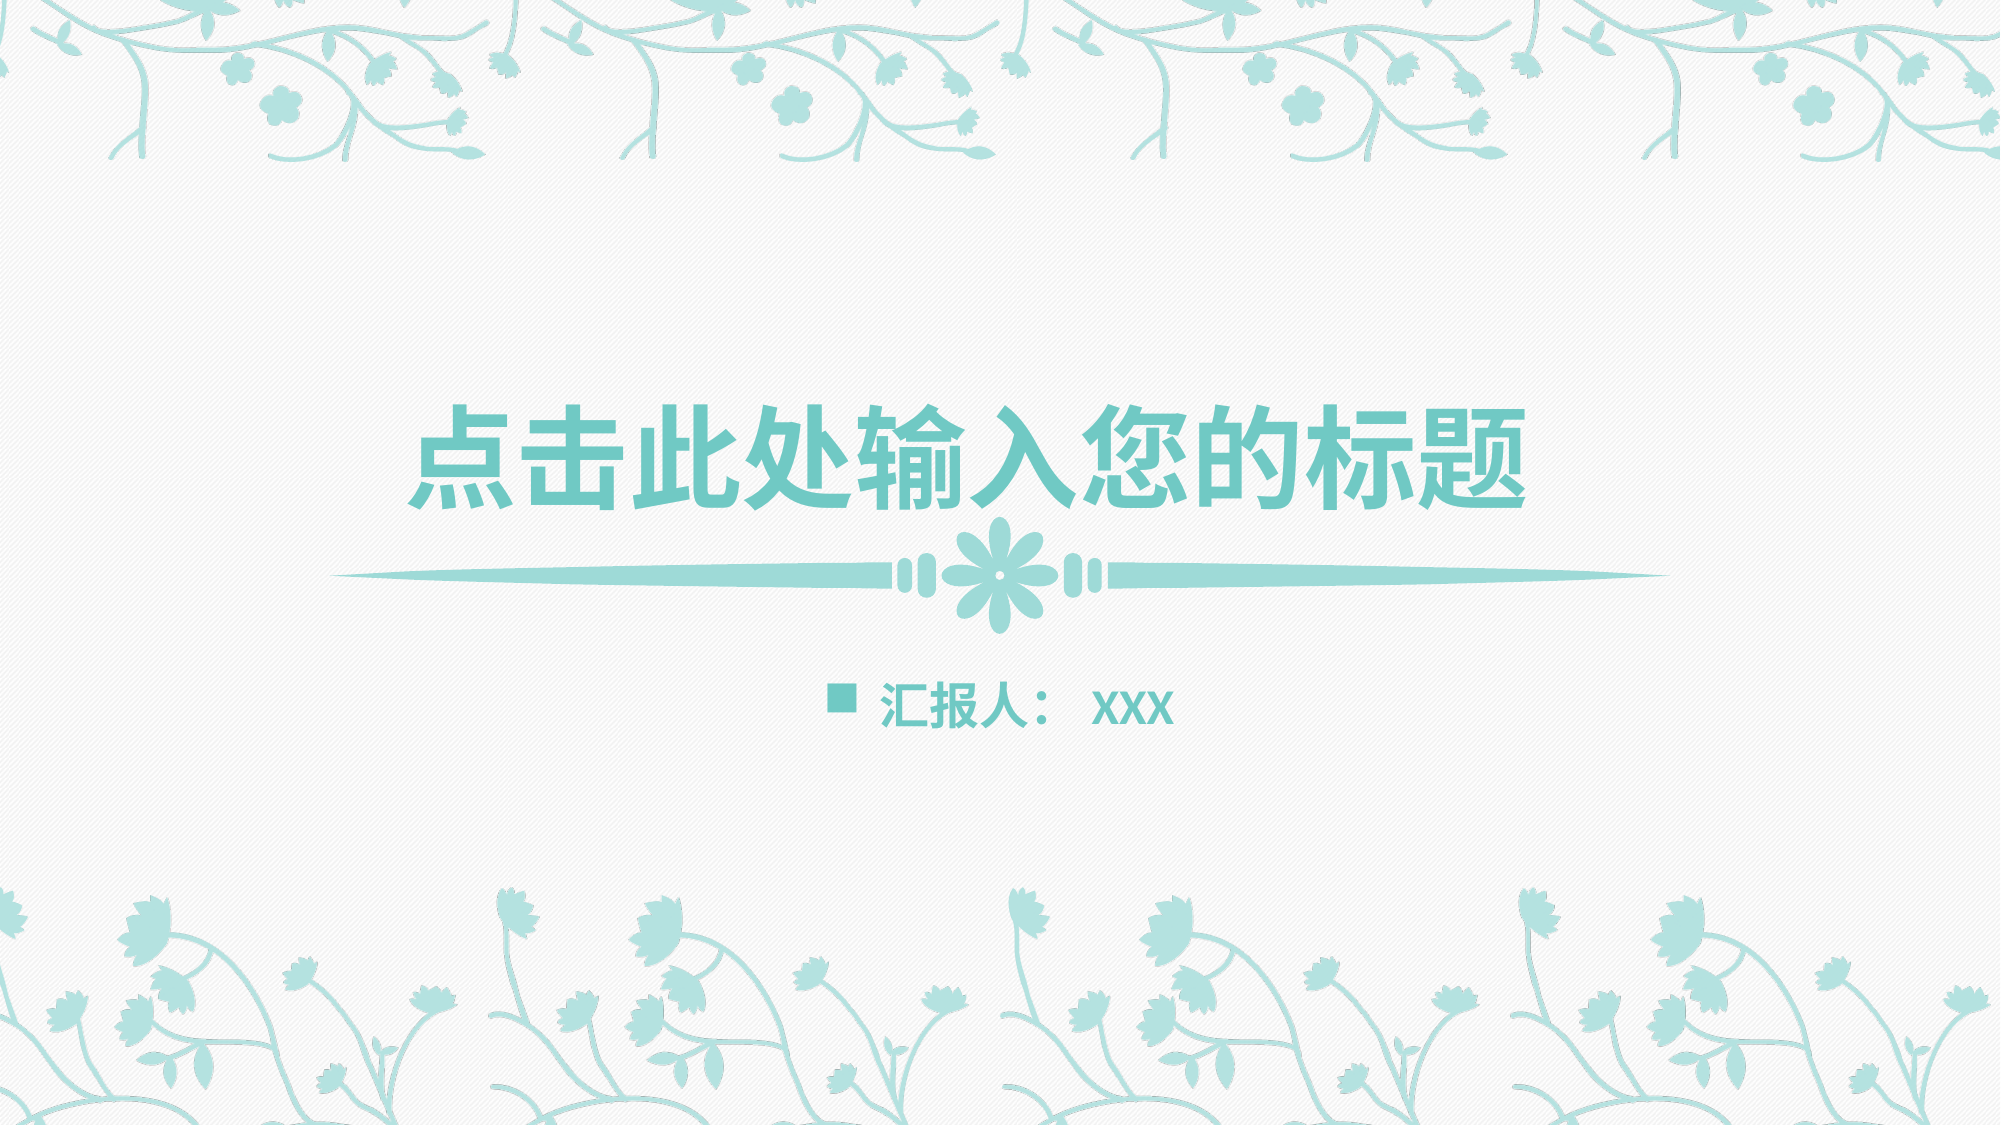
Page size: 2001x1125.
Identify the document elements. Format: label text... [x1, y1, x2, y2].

picture [0, 0, 2001, 1125]
text_box [1087, 557, 1102, 593]
text_box 汇报人：XXX [793, 636, 1204, 742]
text_box [917, 553, 936, 598]
text_box [941, 516, 1059, 634]
text_box [897, 557, 913, 593]
text_box 点击此处输入您的标题 [389, 313, 1611, 531]
text_box [1063, 553, 1083, 598]
text_box [1107, 562, 1671, 589]
text_box [329, 562, 892, 589]
